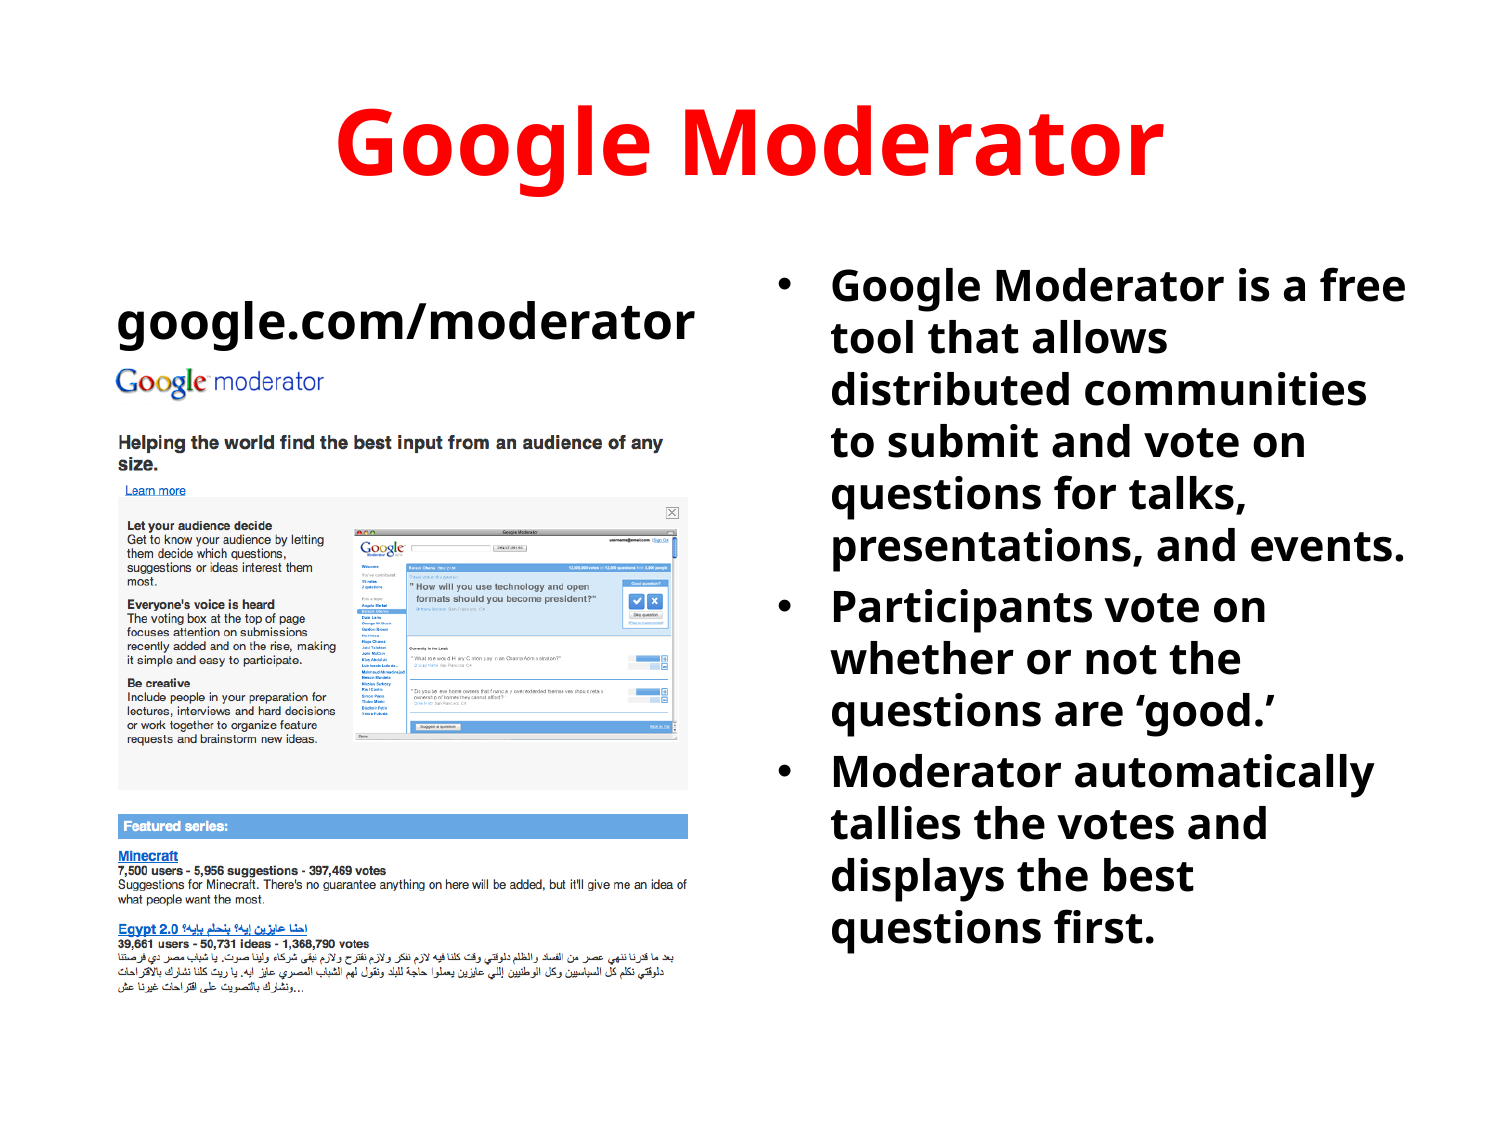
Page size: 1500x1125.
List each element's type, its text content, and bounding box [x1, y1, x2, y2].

title Google Moderator [75, 45, 1425, 233]
list Google Moderator is a free tool that allows distributed communities to submit and vote on questions for talks, presentations, and events. Participants vote on whether or not the questions are ‘good.’ Moderator automatically tallies the votes and displays the best questions first. [761, 249, 1425, 1005]
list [74, 356, 738, 1006]
list google.com/moderator [75, 251, 738, 356]
